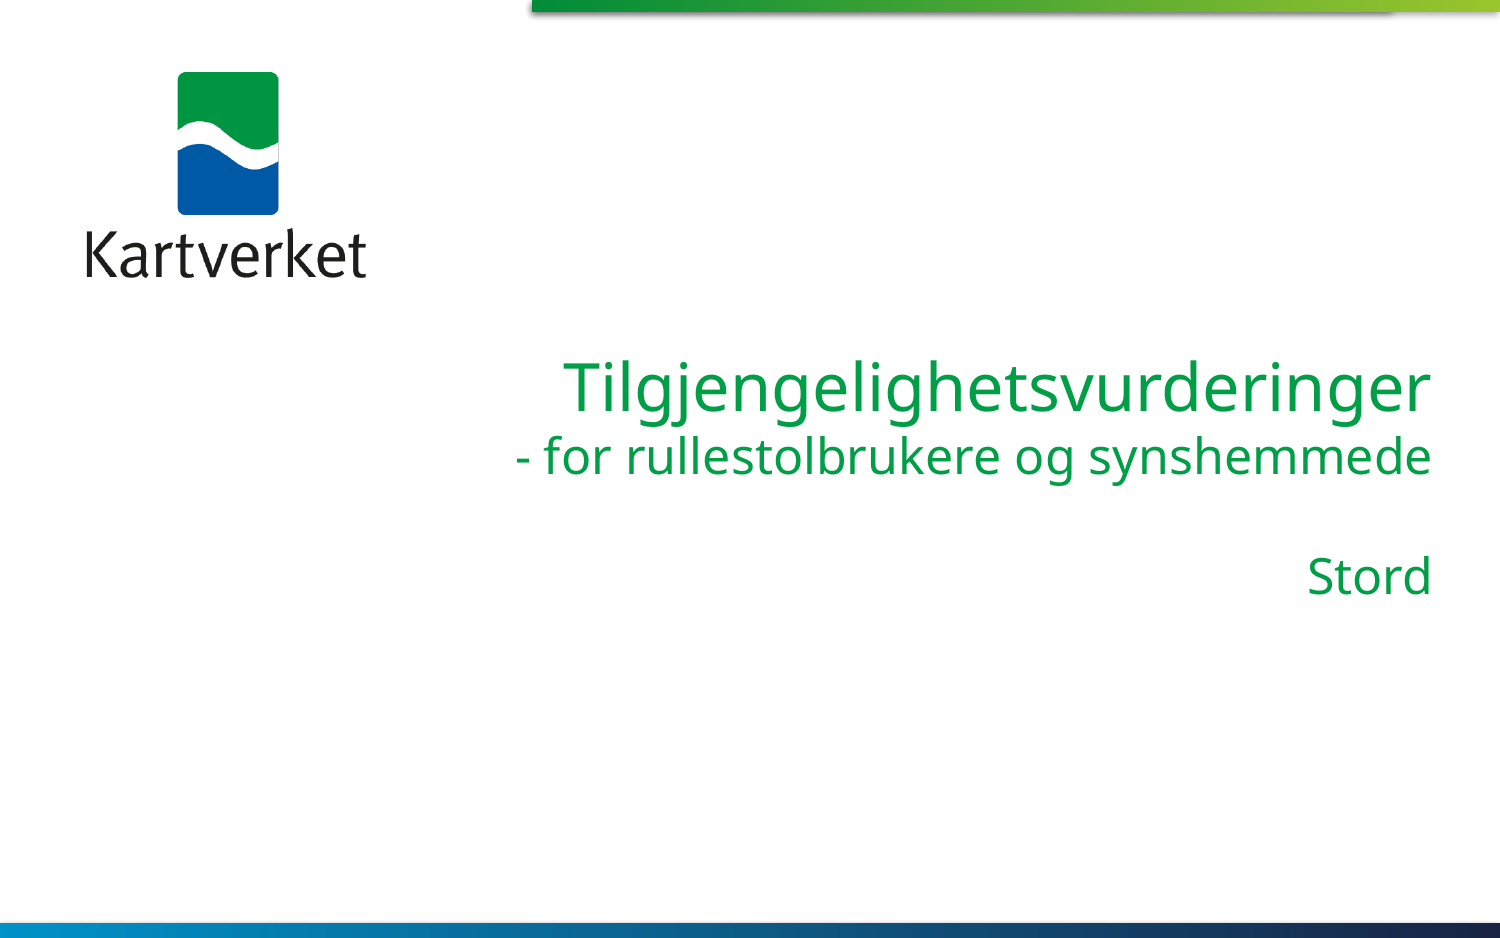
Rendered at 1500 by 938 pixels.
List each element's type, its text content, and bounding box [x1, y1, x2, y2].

text_box Tilgjengelighetsvurderinger - for rullestolbrukere og synshemmede Stord [66, 337, 1449, 613]
